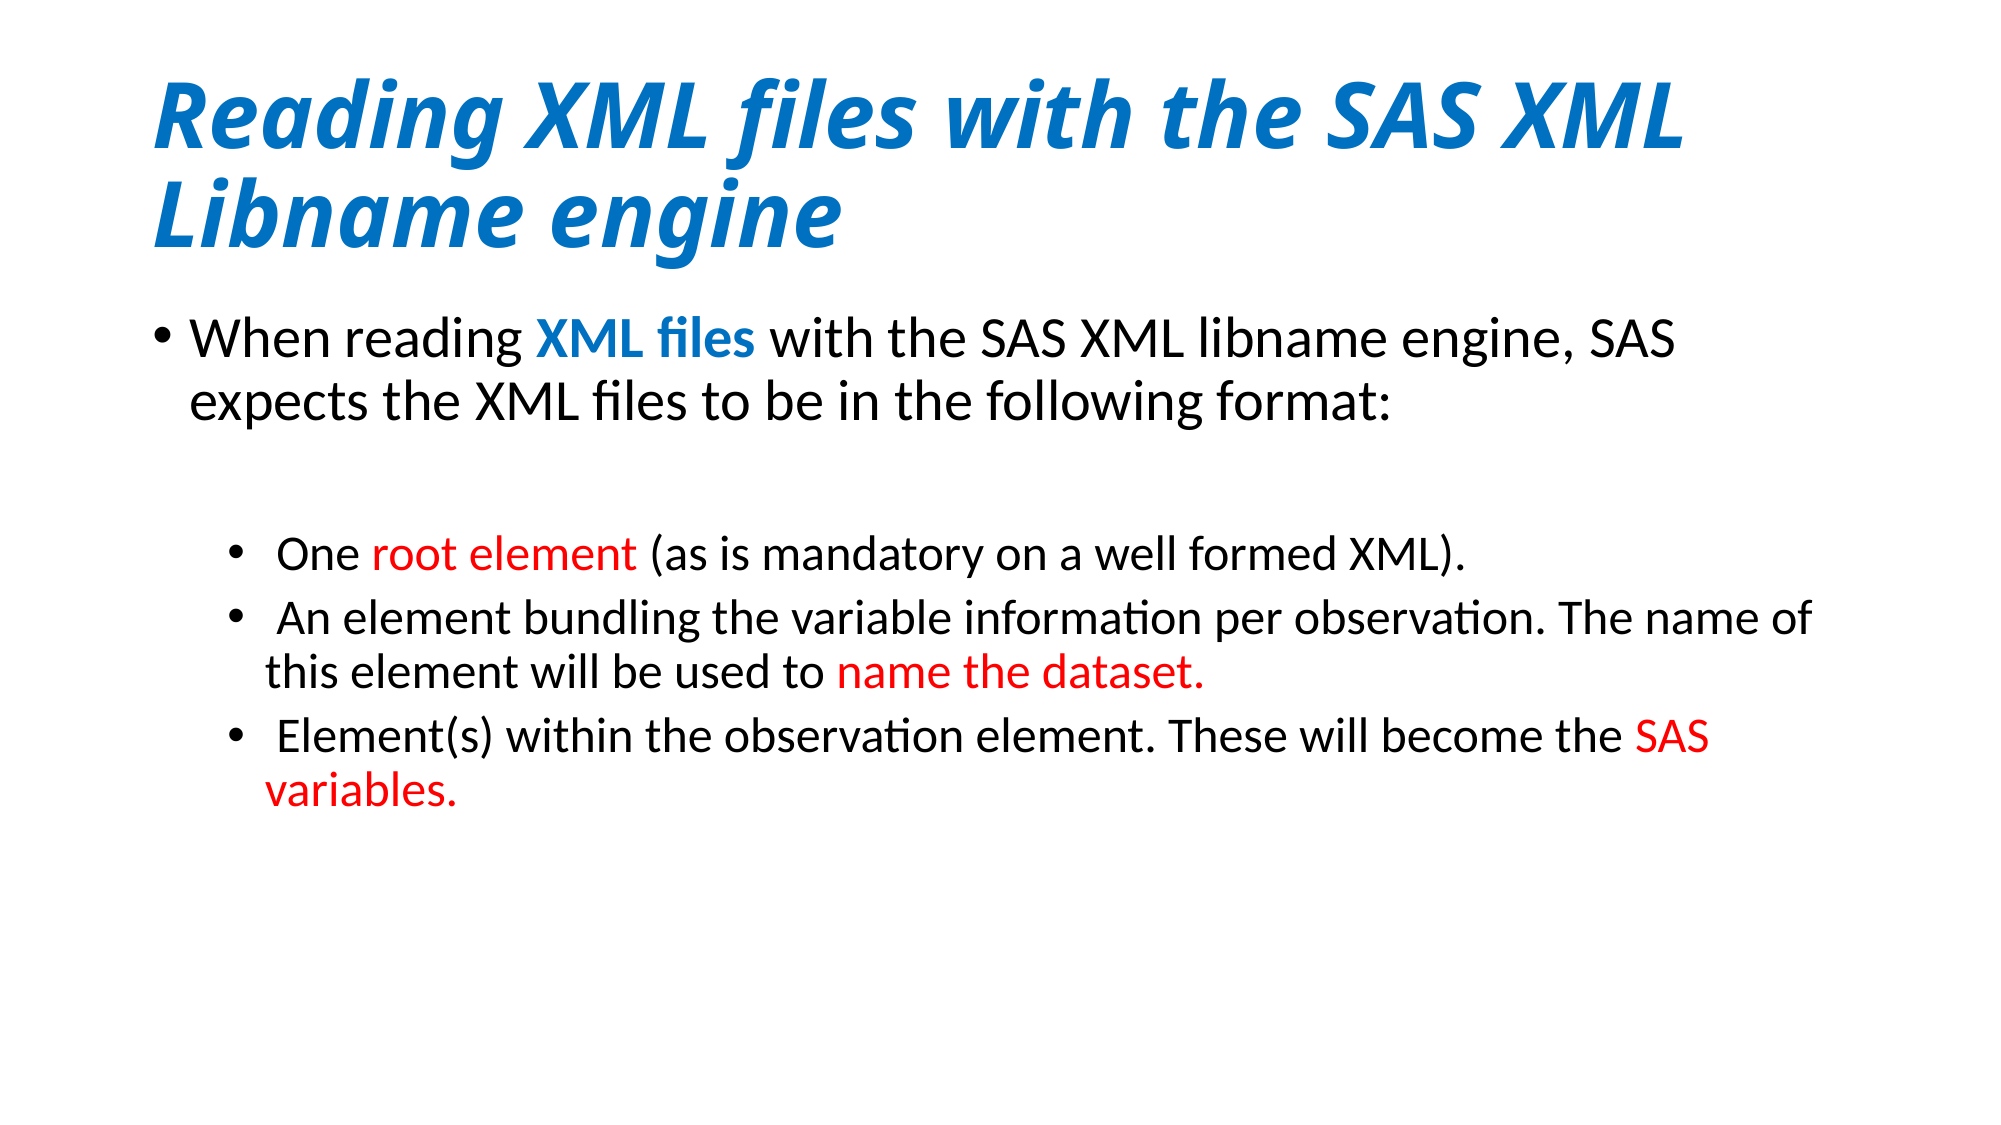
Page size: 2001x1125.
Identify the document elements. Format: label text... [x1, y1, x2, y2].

title Reading XML files with the SAS XML Libname engine [137, 59, 1863, 278]
list When reading XML files with the SAS XML libname engine, SAS expects the XML files to be in the following format: One root element (as is mandatory on a well formed XML). An element bundling the variable information per observation. The name of this element will be used to name the dataset. Element(s) within the observation element. These will become the SAS variables. [137, 299, 1863, 1014]
